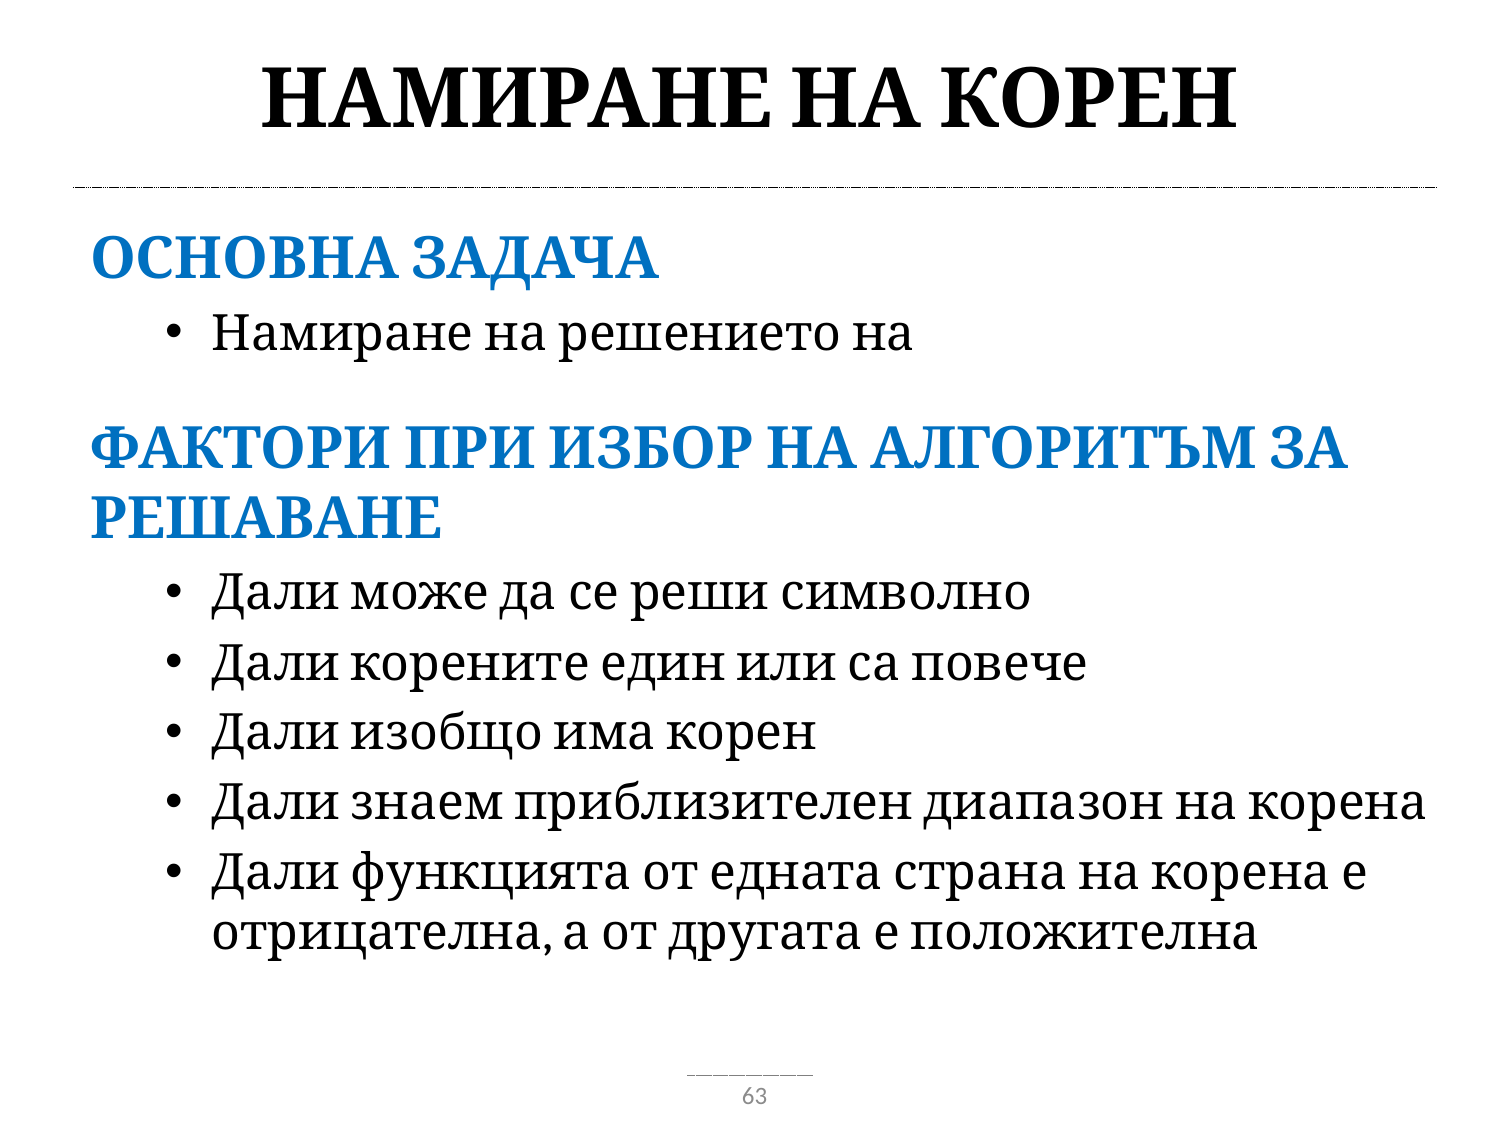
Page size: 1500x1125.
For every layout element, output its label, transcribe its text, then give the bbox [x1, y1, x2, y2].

title Намиране на корен [0, 0, 1500, 188]
slide_number 63 [579, 1065, 930, 1125]
